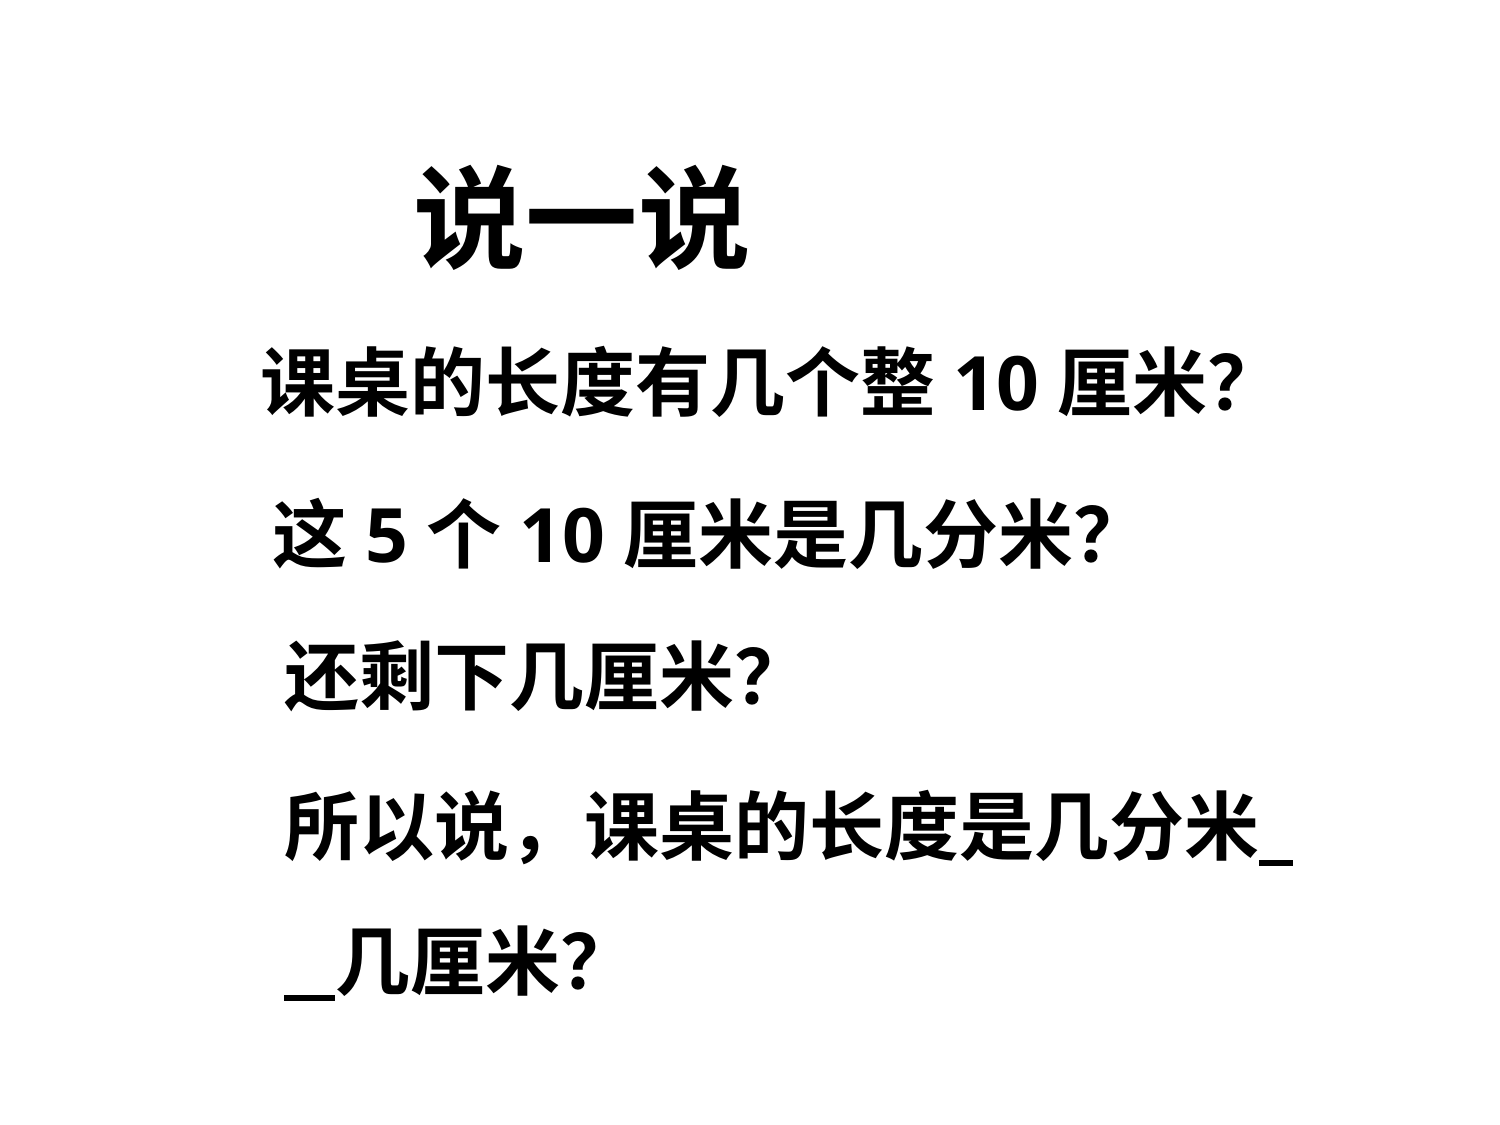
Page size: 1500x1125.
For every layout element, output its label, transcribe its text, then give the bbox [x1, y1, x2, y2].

text_box 所以说，课桌的长度是几分米 几厘米？ [269, 727, 1325, 1012]
text_box 还剩下几厘米？ [269, 621, 1325, 727]
text_box 这5个10厘米是几分米？ [257, 480, 1313, 585]
text_box 课桌的长度有几个整10厘米？ [246, 328, 1301, 433]
text_box 说一说 [398, 140, 996, 291]
